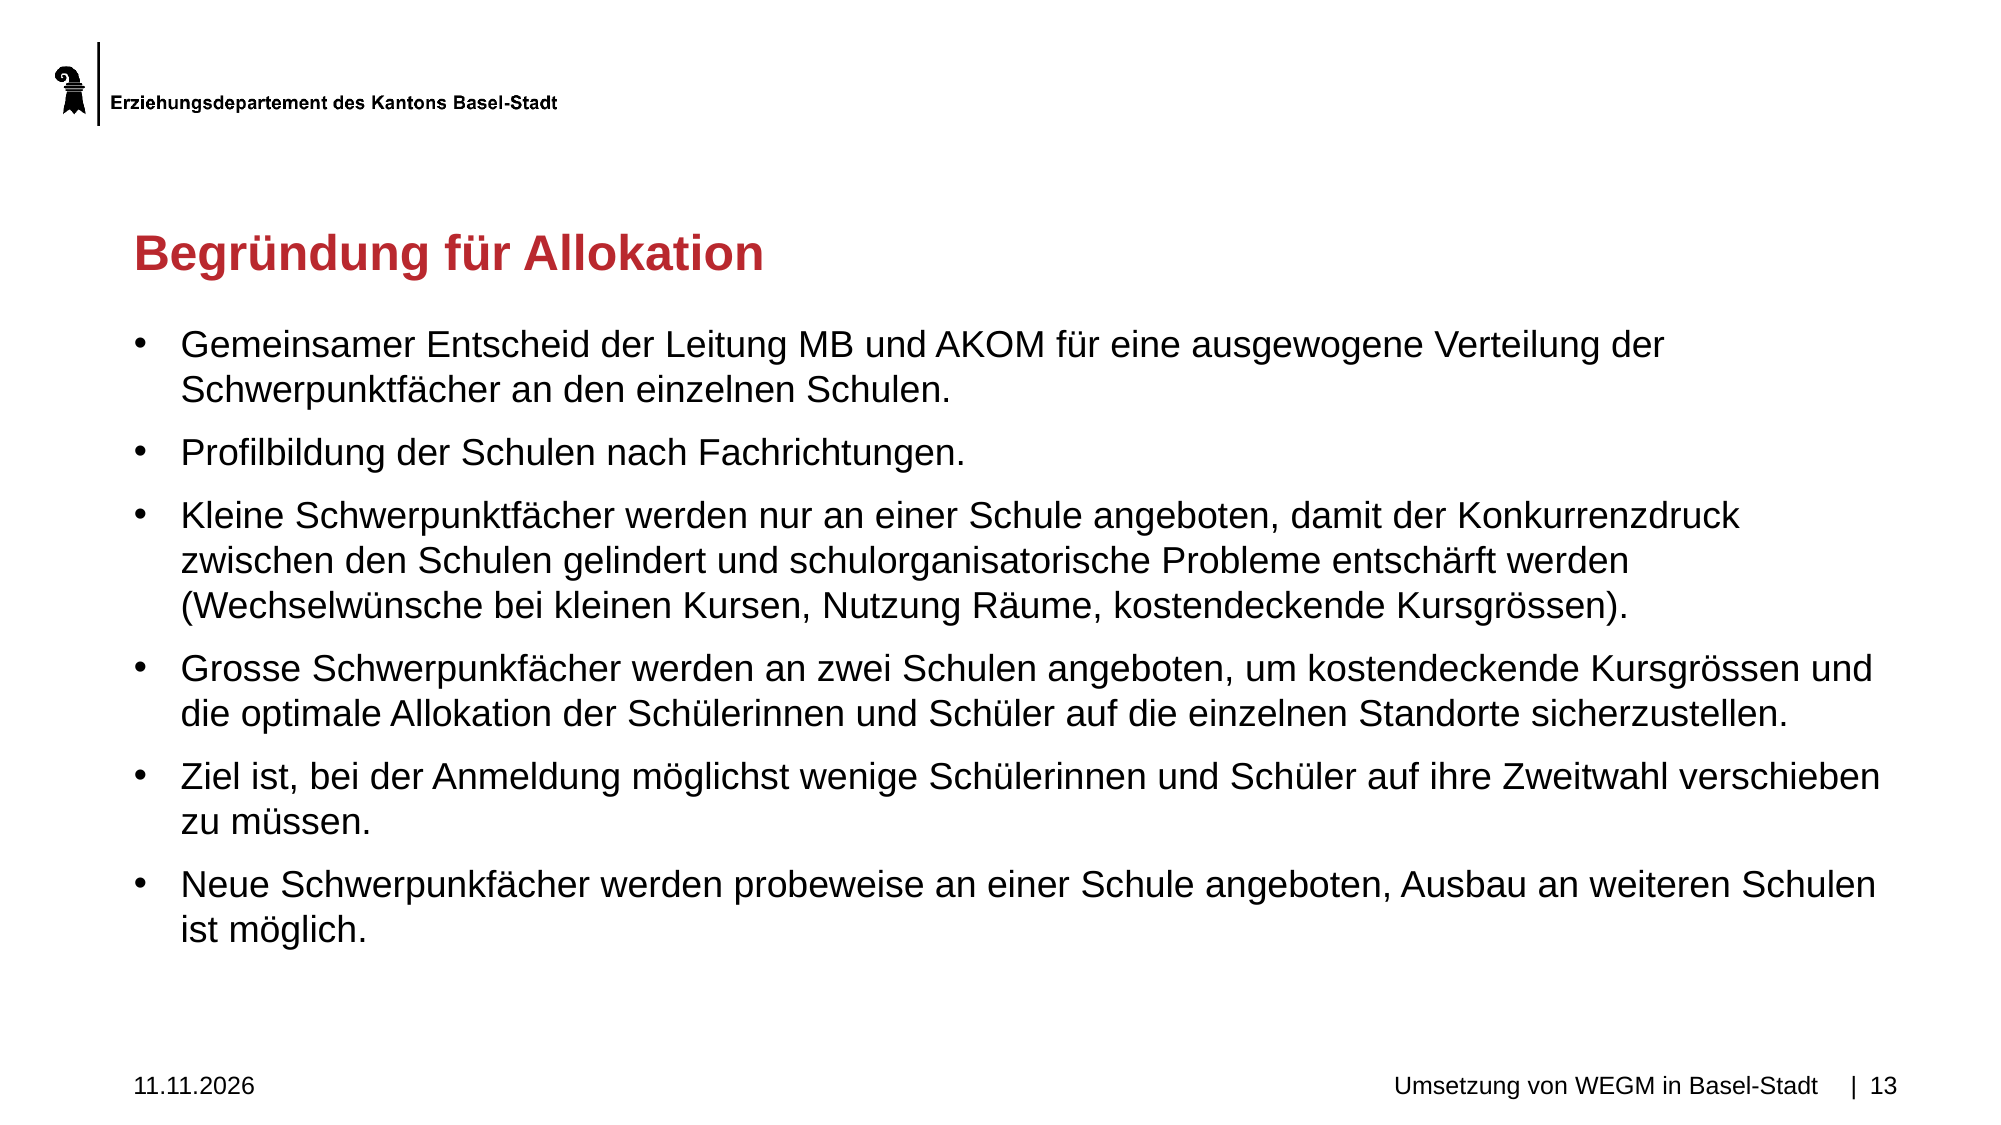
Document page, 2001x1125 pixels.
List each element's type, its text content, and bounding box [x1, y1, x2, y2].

title Begründung für Allokation [133, 219, 1914, 281]
picture [54, 42, 557, 126]
list Gemeinsamer Entscheid der Leitung MB und AKOM für eine ausgewogene Verteilung der Schwerpunktfächer an den einzelnen Schulen. Profilbildung der Schulen nach Fachrichtungen. Kleine Schwerpunktfächer werden nur an einer Schule angeboten, damit der Konkurrenzdruck zwischen den Schulen gelindert und schulorganisatorische Probleme entschärft werden (Wechselwünsche bei kleinen Kursen, Nutzung Räume, kostendeckende Kursgrössen). Grosse Schwerpunkfächer werden an zwei Schulen angeboten, um kostendeckende Kursgrössen und die optimale Allokation der Schülerinnen und Schüler auf die einzelnen Standorte sicherzustellen. Ziel ist, bei der Anmeldung möglichst wenige Schülerinnen und Schüler auf ihre Zweitwahl verschieben zu müssen. Neue Schwerpunkfächer werden probeweise an einer Schule angeboten, Ausbau an weiteren Schulen ist möglich. [133, 320, 1914, 1018]
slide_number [133, 1064, 567, 1125]
slide_number | 13 [1850, 1064, 2000, 1125]
footer Umsetzung von WEGM in Basel-Stadt [598, 1064, 1820, 1125]
